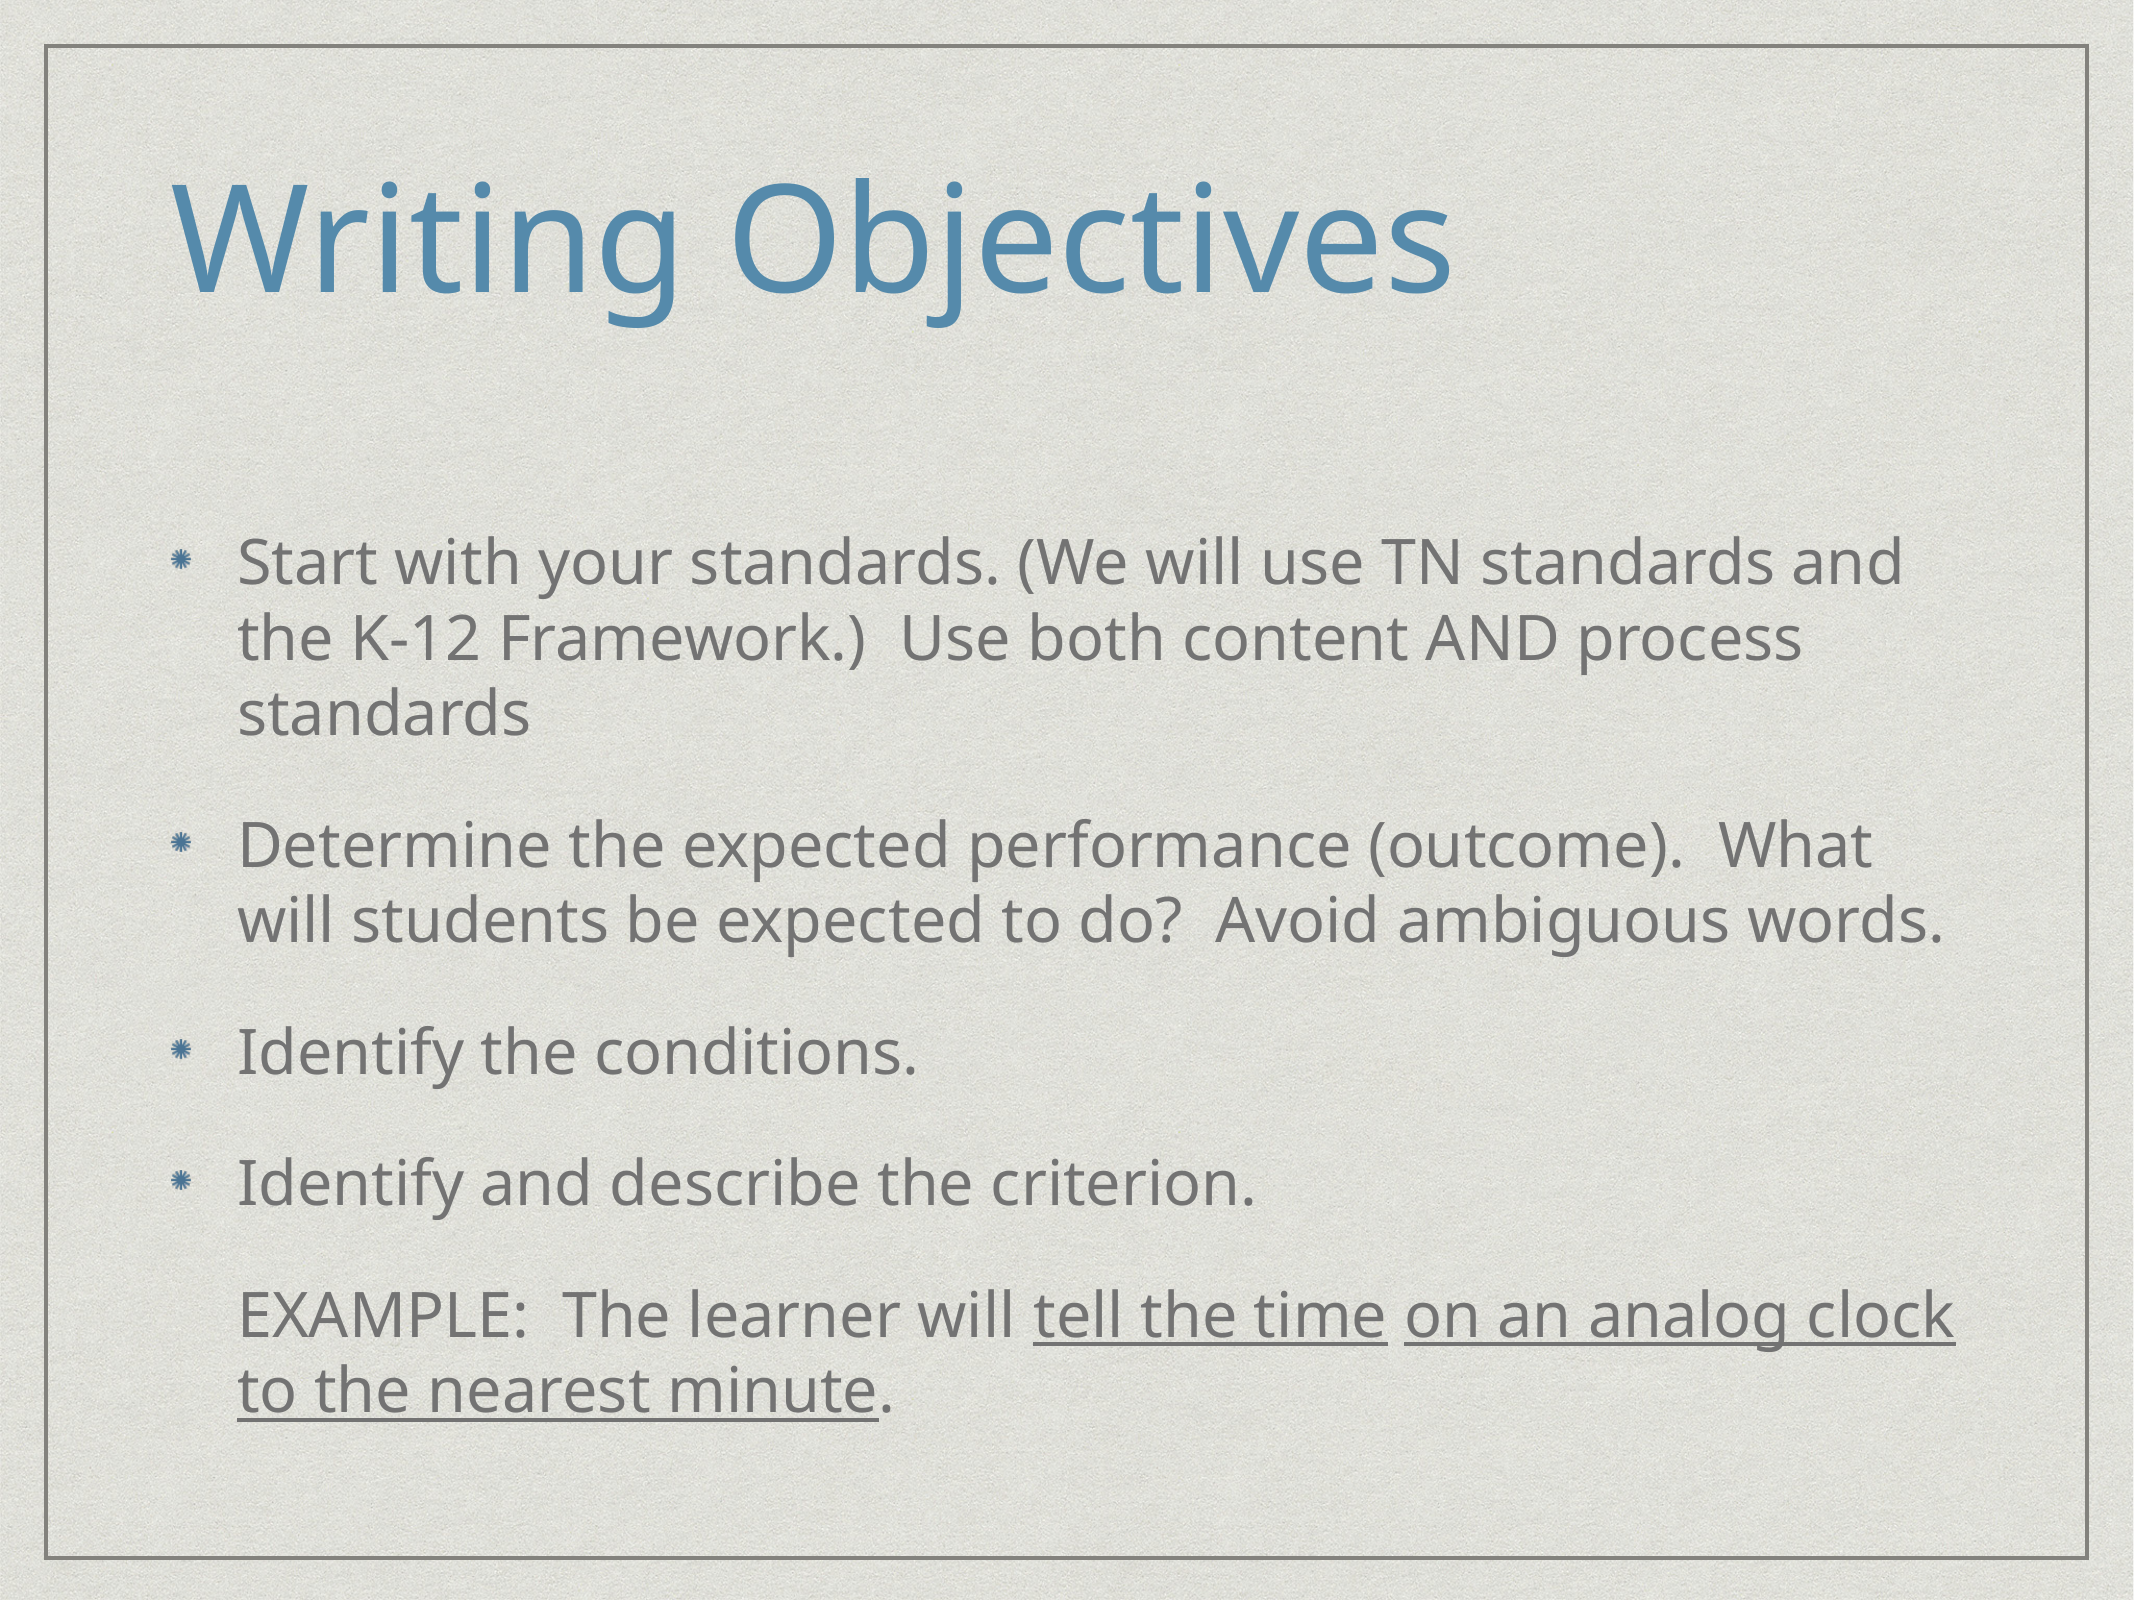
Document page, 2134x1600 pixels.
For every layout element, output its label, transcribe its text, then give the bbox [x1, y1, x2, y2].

title Writing Objectives [170, 43, 1963, 389]
list Start with your standards. (We will use TN standards and the K-12 Framework.) Use both content AND process standards Determine the expected performance (outcome). What will students be expected to do? Avoid ambiguous words. Identify the conditions. Identify and describe the criterion. EXAMPLE: The learner will tell the time on an analog clock to the nearest minute. [170, 389, 1963, 1459]
picture [0, 0, 2134, 1600]
